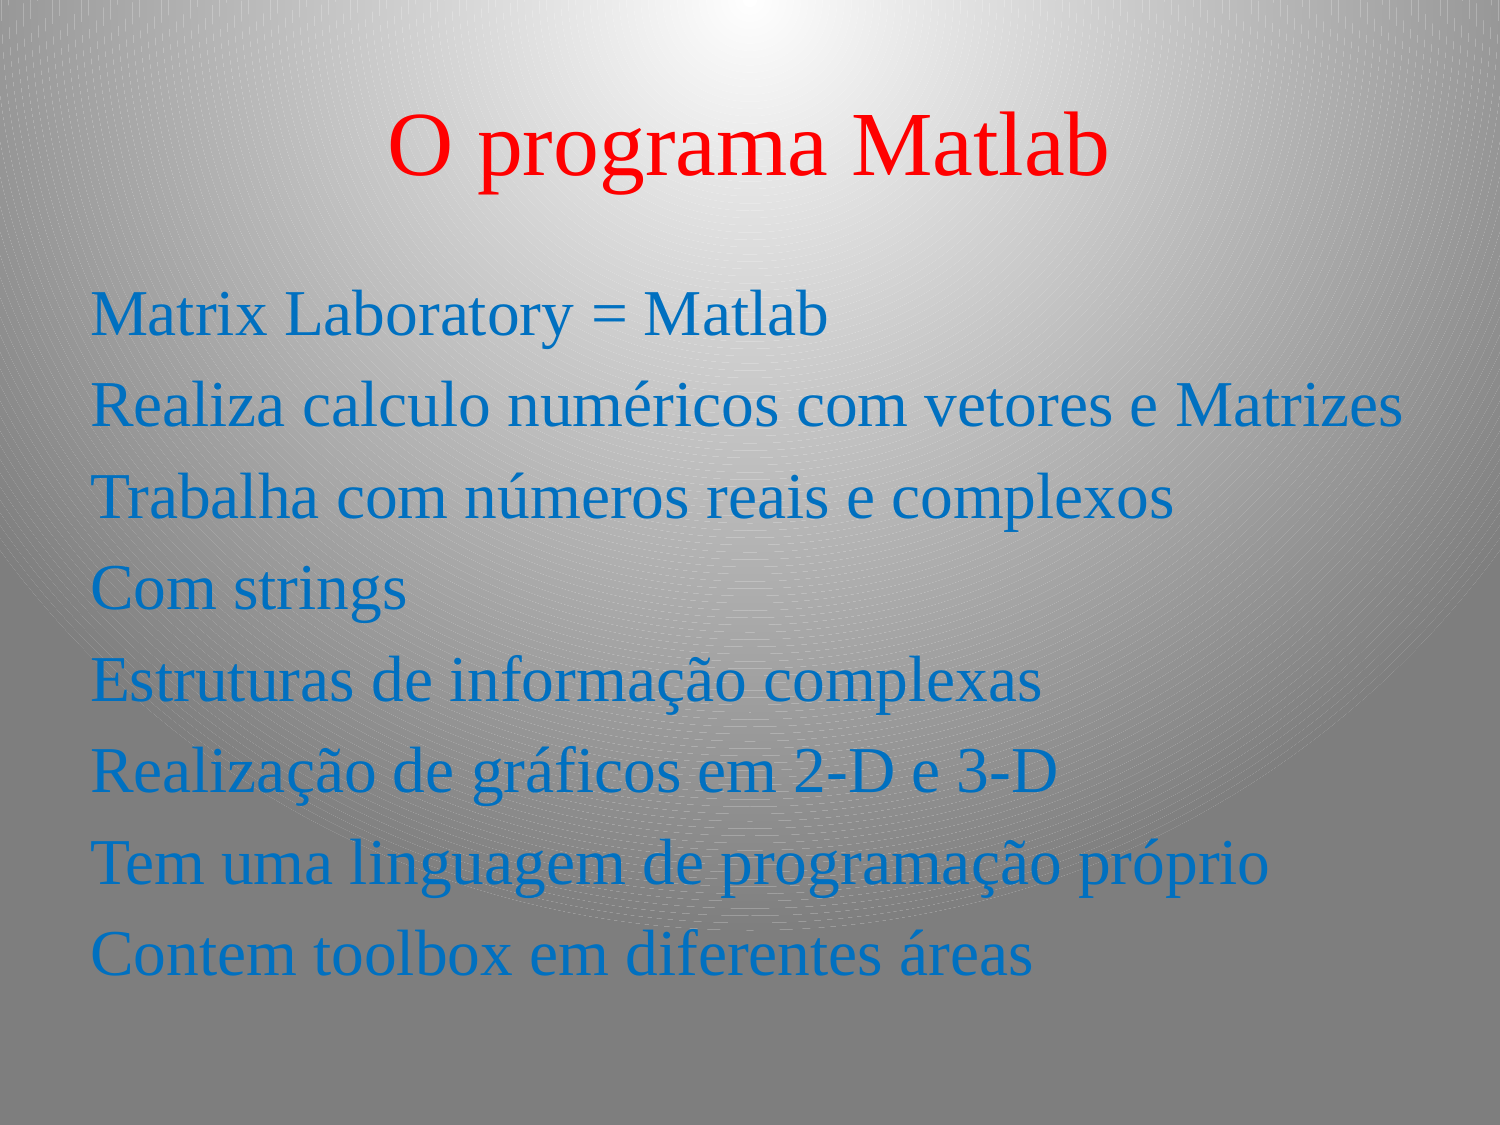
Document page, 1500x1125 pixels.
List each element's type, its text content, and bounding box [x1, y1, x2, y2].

list Matrix Laboratory = Matlab Realiza calculo numéricos com vetores e Matrizes Trabalha com números reais e complexos Com strings Estruturas de informação complexas Realização de gráficos em 2-D e 3-D Tem uma linguagem de programação próprio Contem toolbox em diferentes áreas [75, 262, 1425, 1005]
title O programa Matlab [75, 45, 1425, 233]
